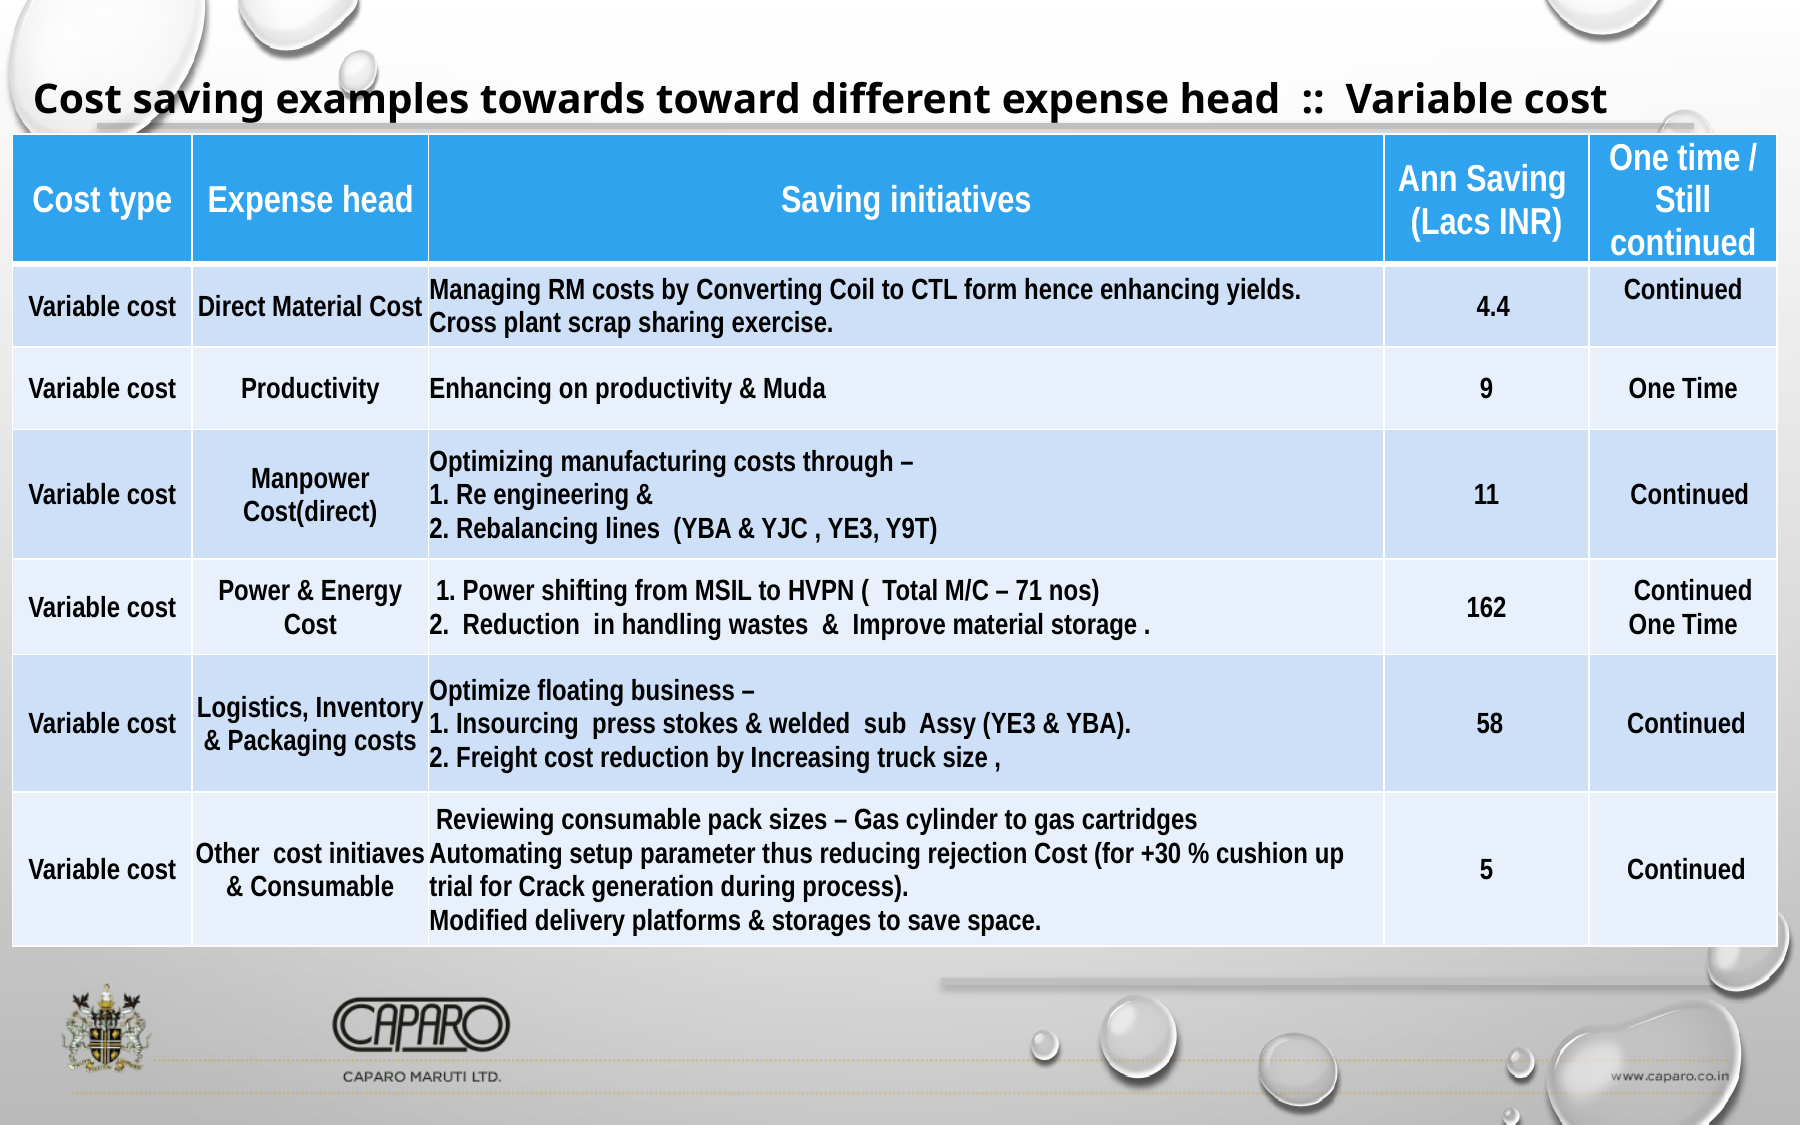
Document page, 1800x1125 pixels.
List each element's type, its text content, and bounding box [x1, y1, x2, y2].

table_cell Power & Energy Cost [193, 560, 428, 654]
table_cell Continued One Time [1590, 560, 1776, 654]
table_header Ann Saving (Lacs INR) [1385, 135, 1588, 261]
table_cell 9 [1385, 348, 1588, 429]
table_cell 1. Power shifting from MSIL to HVPN ( Total M/C – 71 nos) 2. Reduction in handling wastes & Improve material storage . [429, 560, 1383, 654]
table_cell Variable cost [13, 655, 191, 791]
table_header Saving initiatives [429, 135, 1383, 261]
table_cell Optimize floating business – 1. Insourcing press stokes & welded sub Assy (YE3 & YBA). 2. Freight cost reduction by Increasing truck size , [429, 655, 1383, 791]
picture [0, 0, 1800, 1125]
table_cell 58 [1385, 655, 1588, 791]
table_cell Direct Material Cost [193, 267, 428, 346]
table_cell Productivity [193, 348, 428, 429]
table_cell 11 [1385, 430, 1588, 558]
table_cell Variable cost [13, 793, 191, 945]
table_cell Variable cost [13, 348, 191, 429]
table_cell Logistics, Inventory & Packaging costs [193, 655, 428, 791]
table_cell 5 [1385, 793, 1588, 945]
table_cell Continued [1590, 655, 1776, 791]
table_cell Variable cost [13, 560, 191, 654]
table_cell Reviewing consumable pack sizes – Gas cylinder to gas cartridges Automating setup parameter thus reducing rejection Cost (for +30 % cushion up trial for Crack generation during process). Modified delivery platforms & storages to save space. [429, 793, 1383, 945]
text_box Cost saving examples towards toward different expense head :: Variable cost [32, 72, 1655, 122]
table_cell Continued [1590, 430, 1776, 558]
table_header Cost type [13, 135, 191, 261]
table_cell Continued [1590, 793, 1776, 945]
table_cell Variable cost [13, 430, 191, 558]
table_cell Managing RM costs by Converting Coil to CTL form hence enhancing yields. Cross plant scrap sharing exercise. [429, 267, 1383, 346]
table_header Expense head [193, 135, 428, 261]
table_cell One Time [1590, 348, 1776, 429]
table_cell Variable cost [13, 267, 191, 346]
table_cell Manpower Cost(direct) [193, 430, 428, 558]
table_cell 162 [1385, 560, 1588, 654]
table_header One time / Still continued [1590, 135, 1776, 261]
table_cell Other cost initiaves & Consumable [193, 793, 428, 945]
table_cell Enhancing on productivity & Muda [429, 348, 1383, 429]
table_cell 4.4 [1385, 267, 1588, 346]
table_cell Continued [1590, 267, 1776, 346]
table_cell Optimizing manufacturing costs through – 1. Re engineering & 2. Rebalancing lines (YBA & YJC , YE3, Y9T) [429, 430, 1383, 558]
